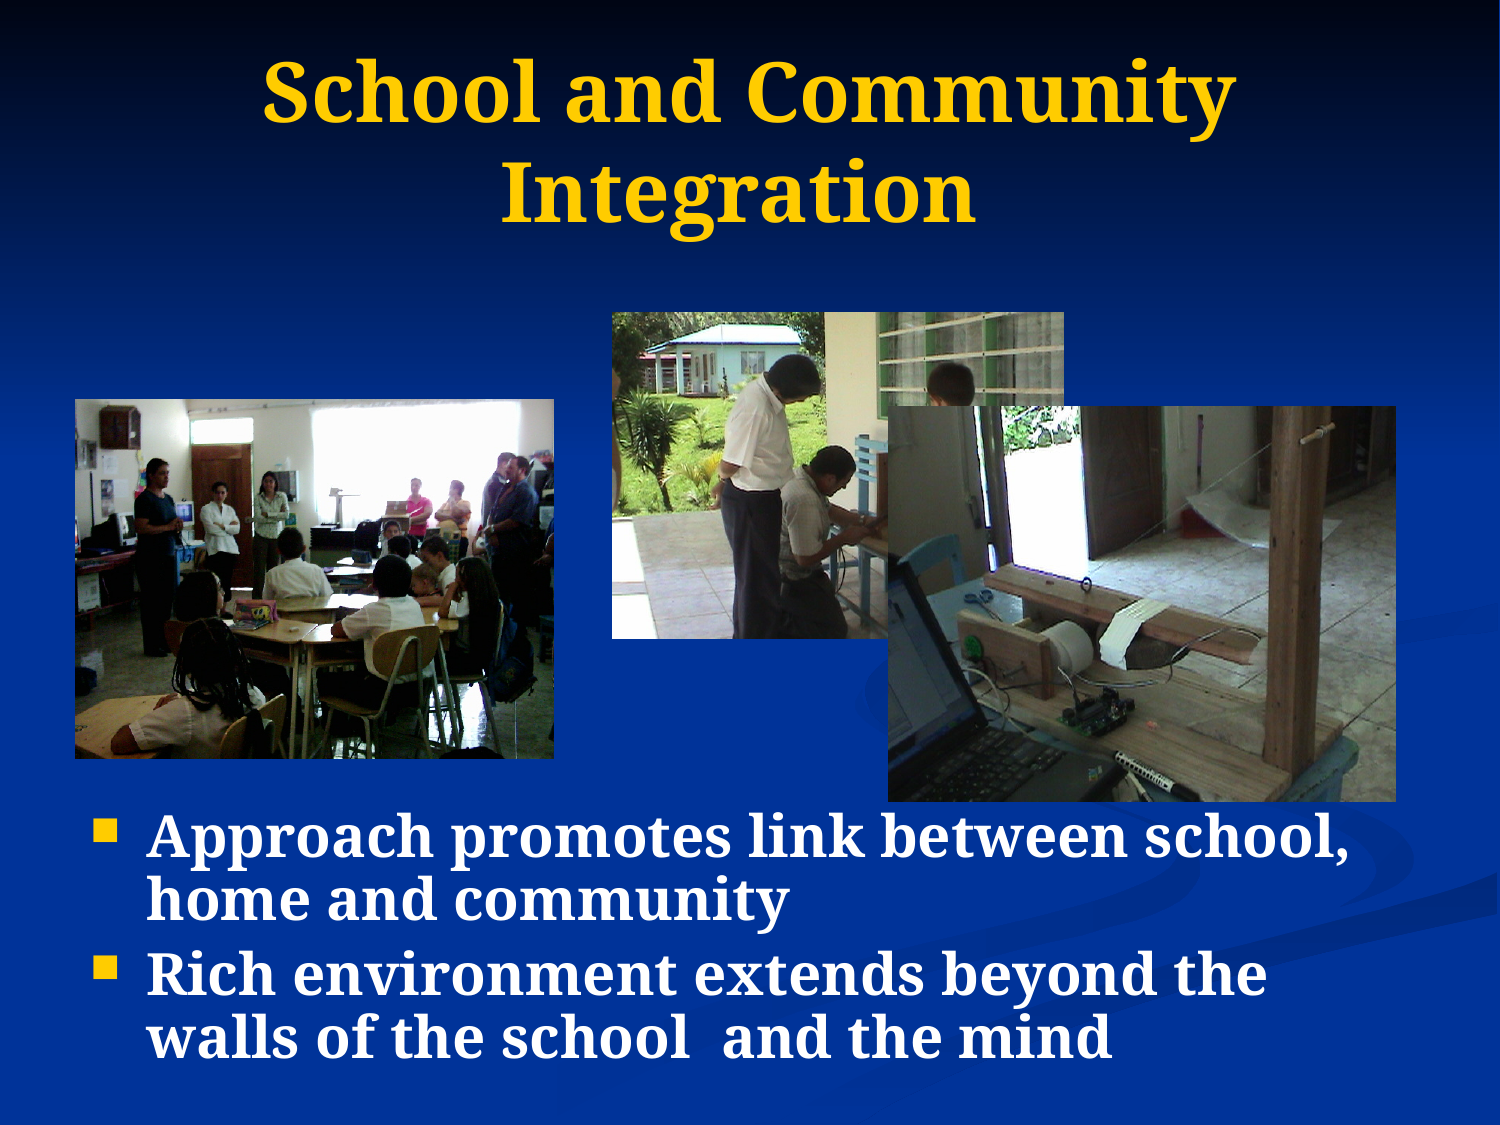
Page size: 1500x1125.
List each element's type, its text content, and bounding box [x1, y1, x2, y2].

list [612, 312, 1065, 639]
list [888, 406, 1396, 802]
list Approach promotes link between school, home and community Rich environment extends beyond the walls of the school and the mind [74, 799, 1438, 1101]
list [74, 399, 554, 760]
title School and Community Integration [74, 44, 1426, 233]
